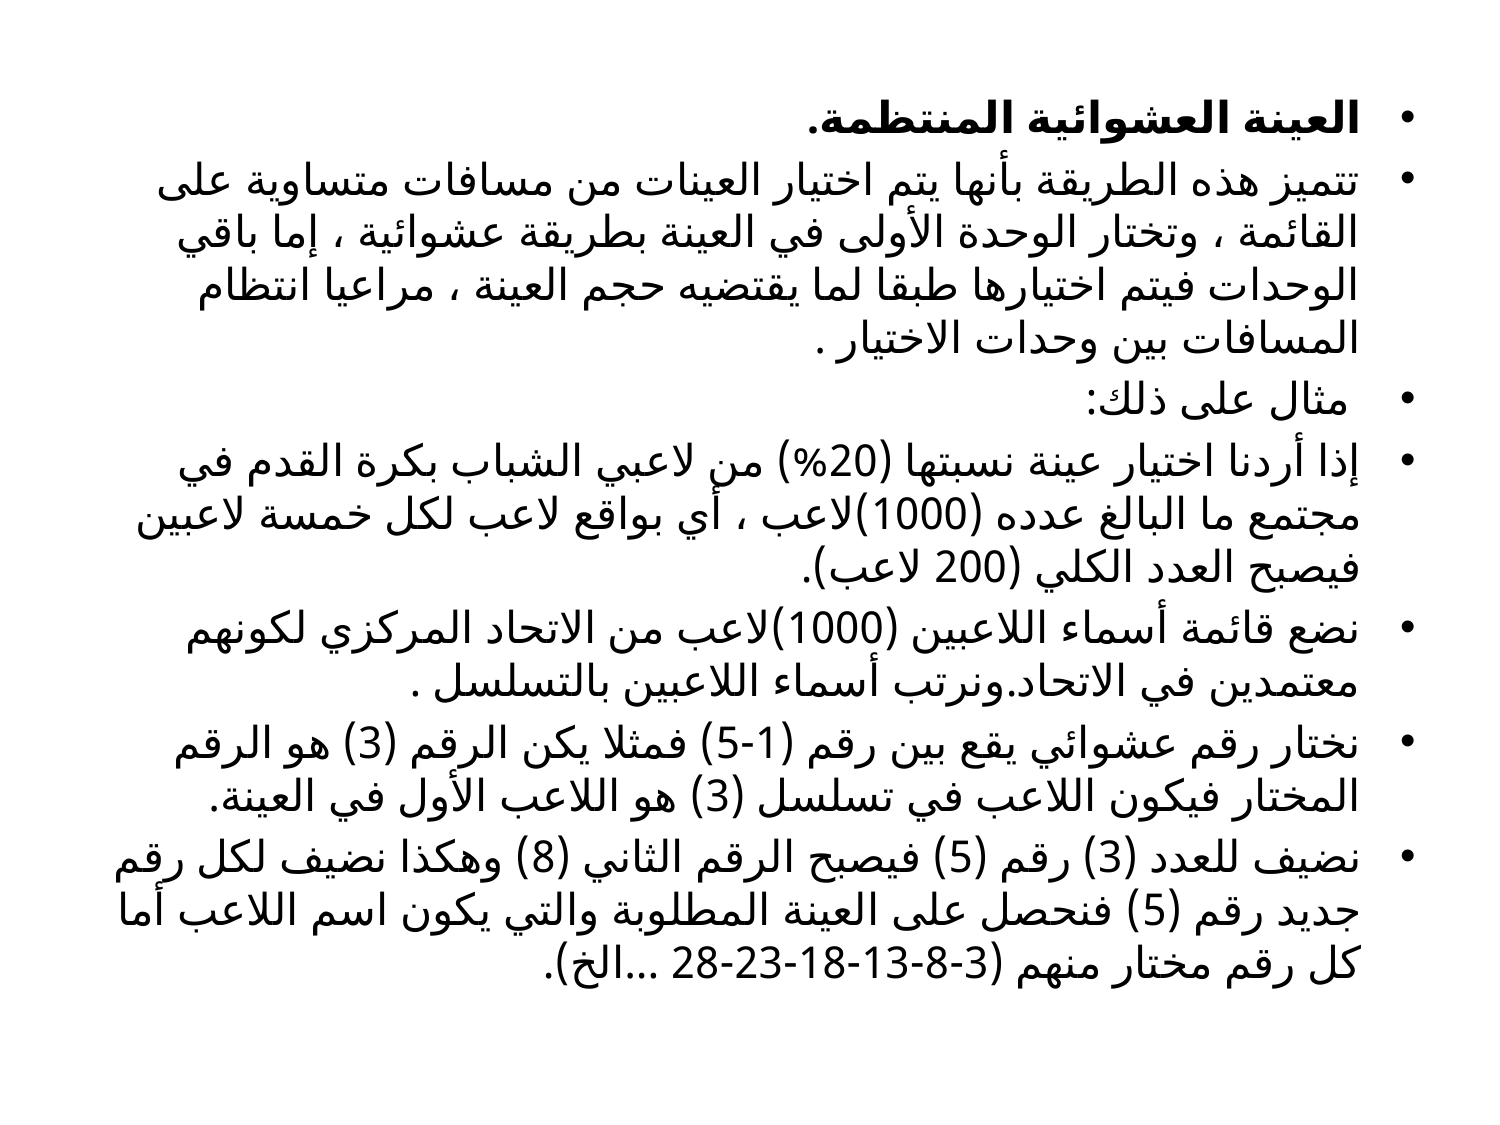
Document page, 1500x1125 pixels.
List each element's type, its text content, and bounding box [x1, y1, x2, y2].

list العينة العشوائية المنتظمة. تتميز هذه الطريقة بأنها يتم اختيار العينات من مسافات متساوية على القائمة ، وتختار الوحدة الأولى في العينة بطريقة عشوائية ، إما باقي الوحدات فيتم اختيارها طبقا لما يقتضيه حجم العينة ، مراعيا انتظام المسافات بين وحدات الاختيار . مثال على ذلك: إذا أردنا اختيار عينة نسبتها (20%) من لاعبي الشباب بكرة القدم في مجتمع ما البالغ عدده (1000)لاعب ، أي بواقع لاعب لكل خمسة لاعبين فيصبح العدد الكلي (200 لاعب). نضع قائمة أسماء اللاعبين (1000)لاعب من الاتحاد المركزي لكونهم معتمدين في الاتحاد.ونرتب أسماء اللاعبين بالتسلسل . نختار رقم عشوائي يقع بين رقم (1-5) فمثلا يكن الرقم (3) هو الرقم المختار فيكون اللاعب في تسلسل (3) هو اللاعب الأول في العينة. نضيف للعدد (3) رقم (5) فيصبح الرقم الثاني (8) وهكذا نضيف لكل رقم جديد رقم (5) فنحصل على العينة المطلوبة والتي يكون اسم اللاعب أما كل رقم مختار منهم (3-8-13-18-23-28 ...الخ). [75, 82, 1425, 1005]
